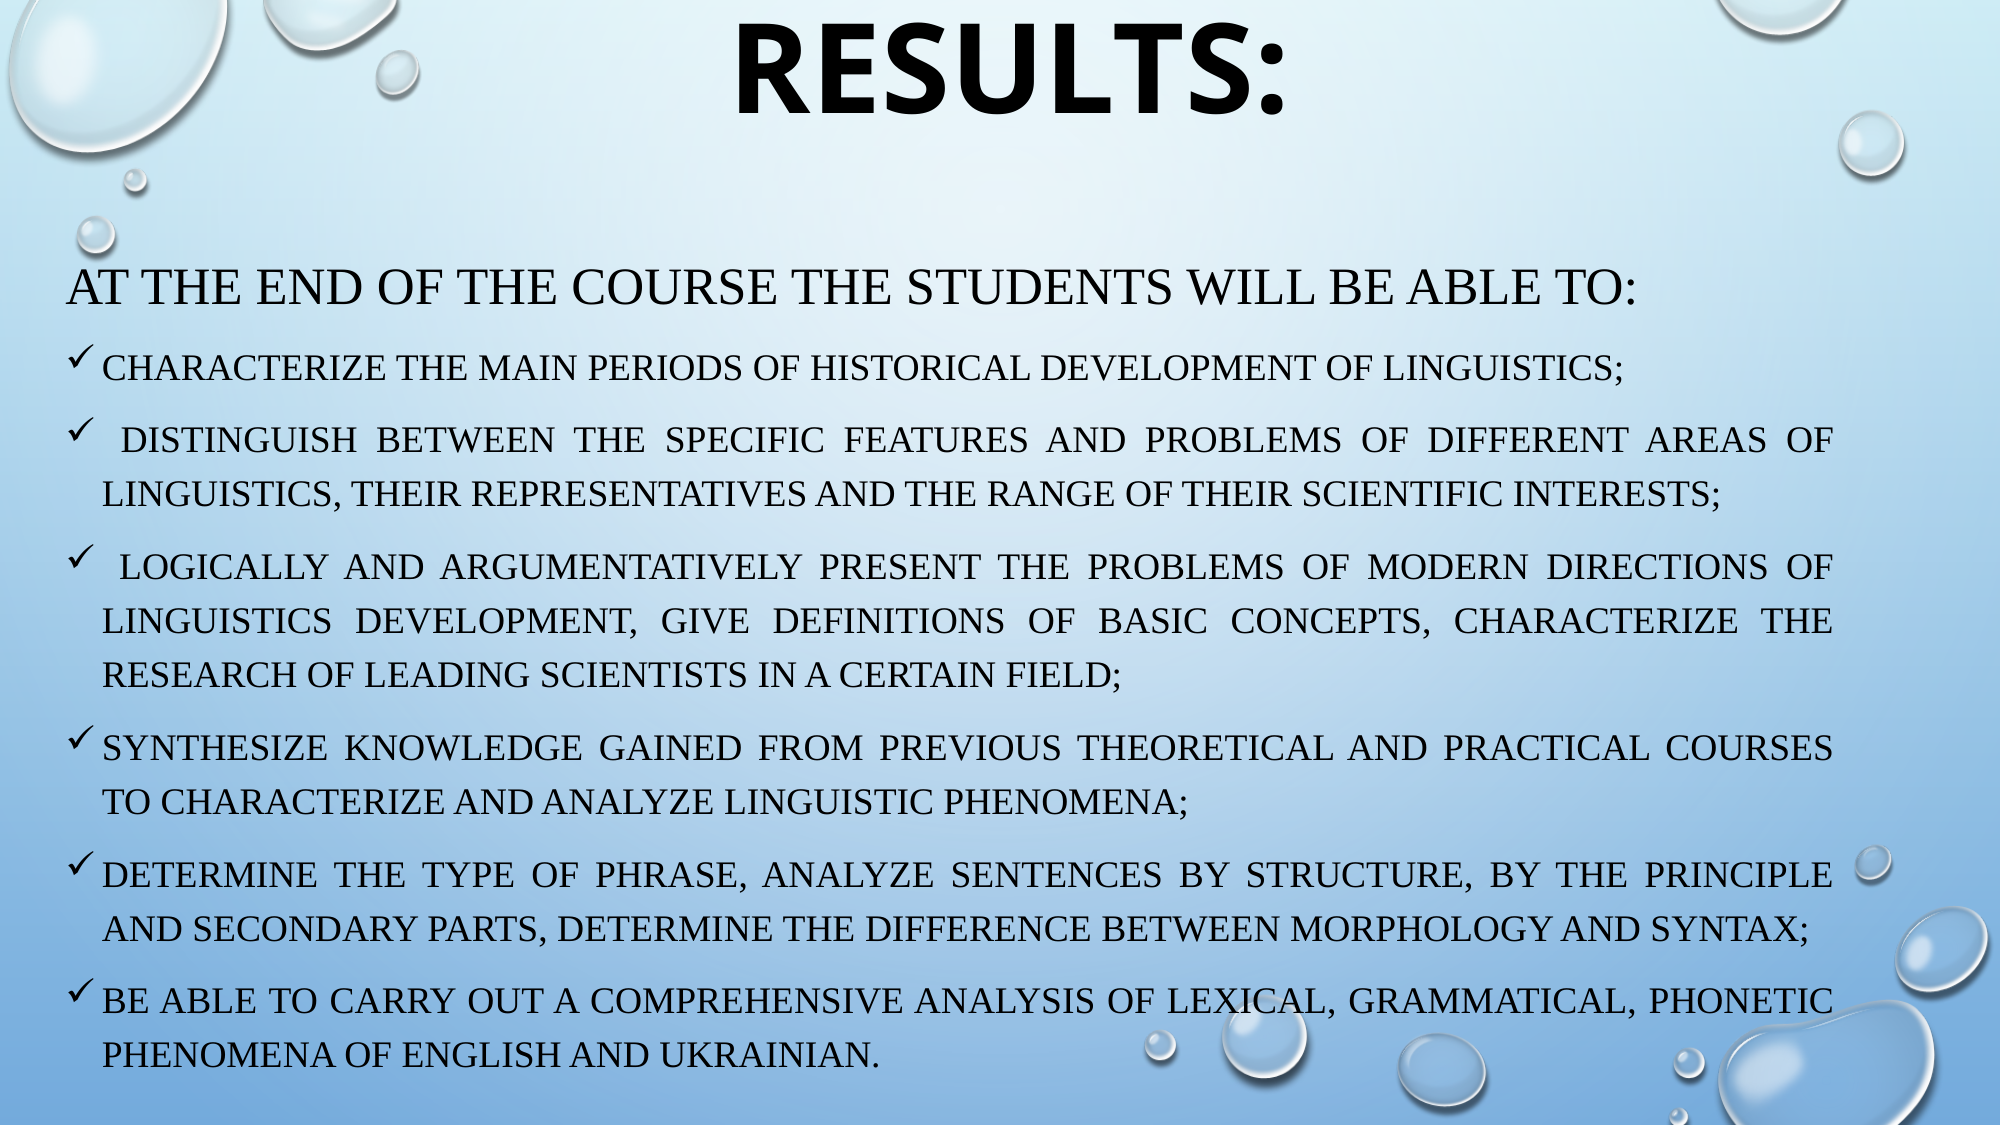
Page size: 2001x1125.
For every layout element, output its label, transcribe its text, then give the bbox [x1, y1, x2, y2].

picture [0, 0, 2000, 1125]
list At the end of the course the students will be able to: characterize the main periods of historical development of linguistics; distinguish between the specific features and problems of different areas of linguistics, their representatives and the range of their scientific interests; logically and argumentatively present the problems of modern directions of linguistics development, give definitions of basic concepts, characterize the research of leading scientists in a certain field; synthesize knowledge gained from previous theoretical and practical courses to characterize and analyze linguistic phenomena; determine the type of phrase, analyze sentences by structure, by the principle and secondary parts, determine the difference between morphology and syntax; be able to carry out a comprehensive analysis of lexical, grammatical, phonetic phenomena of English and Ukrainian. [50, 231, 1850, 1106]
title RESULTS: [159, 16, 1860, 279]
